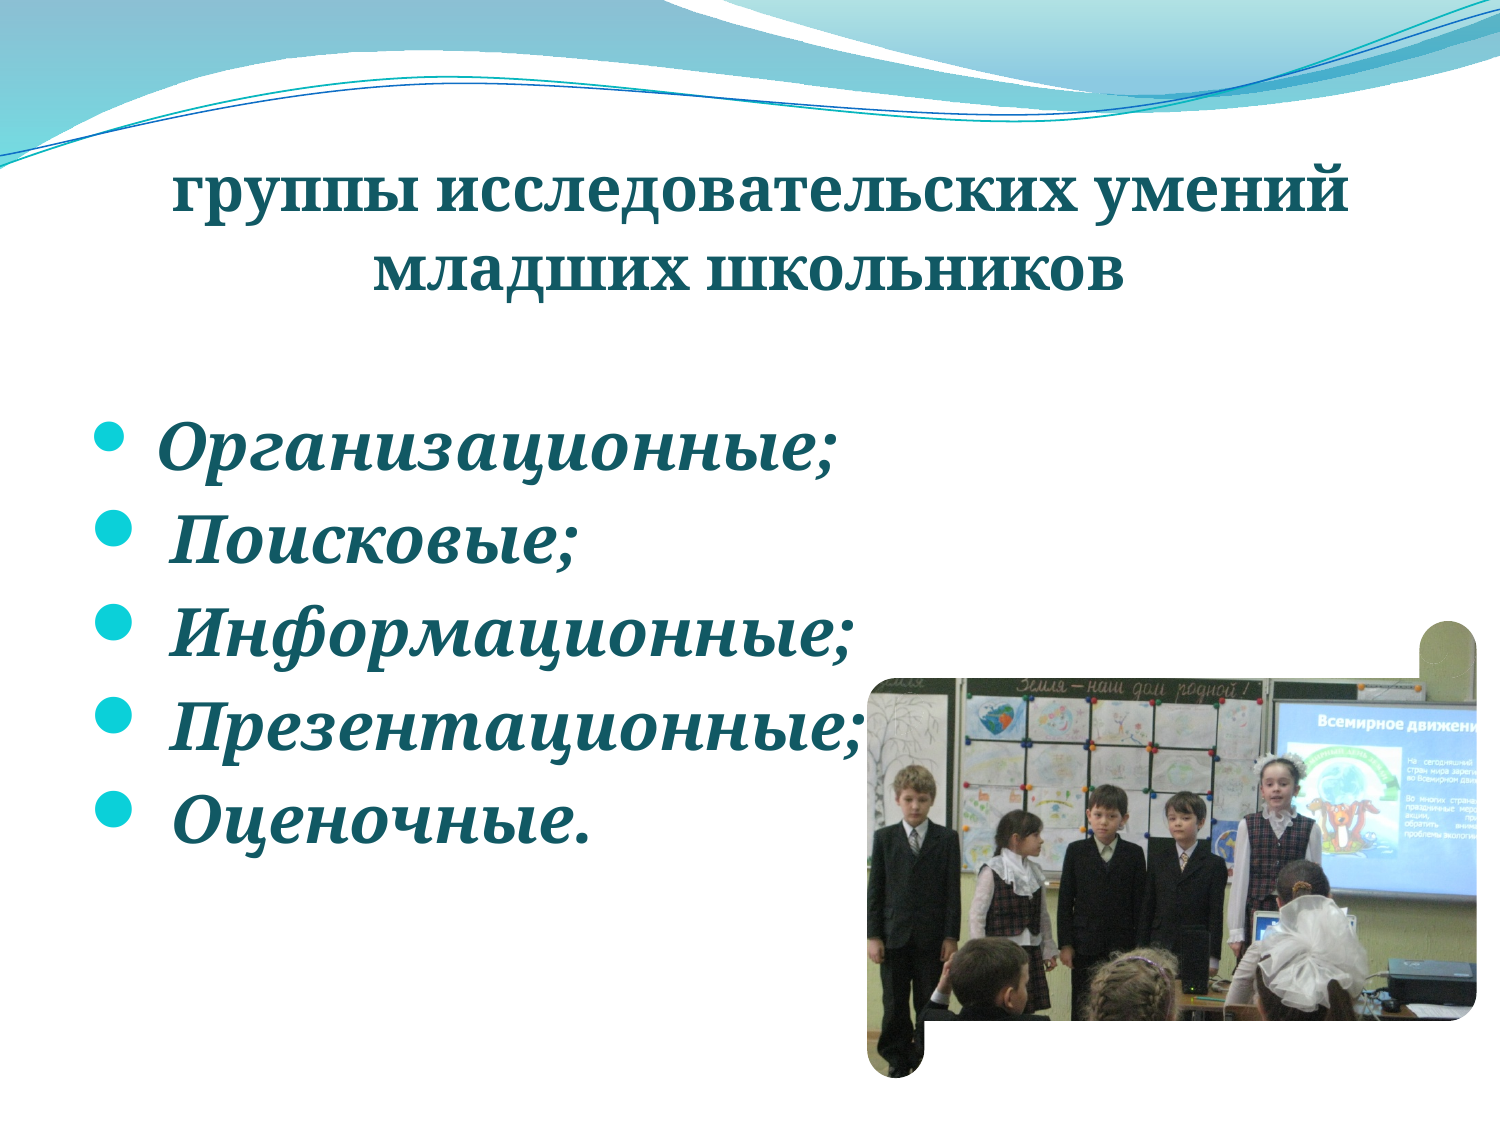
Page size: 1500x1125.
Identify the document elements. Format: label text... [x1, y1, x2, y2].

title группы исследовательских умений младших школьников [75, 115, 1425, 303]
list Организационные; Поисковые; Информационные; Презентационные; Оценочные. [75, 317, 1425, 1038]
picture [866, 620, 1477, 1079]
